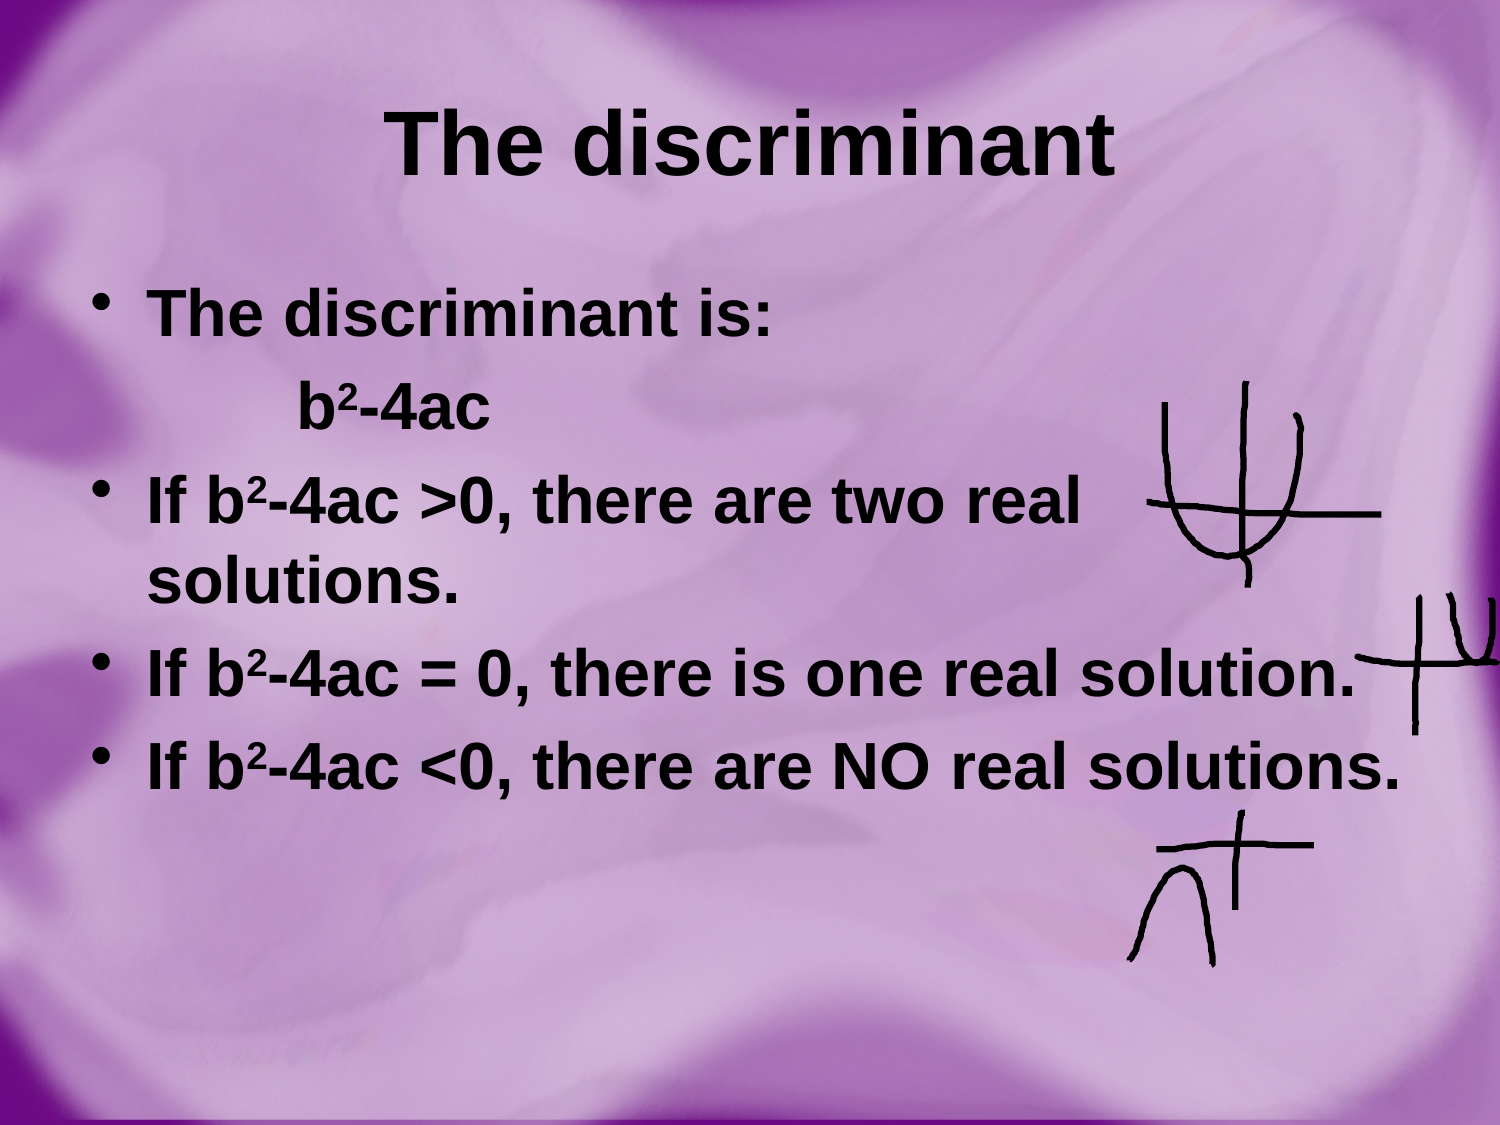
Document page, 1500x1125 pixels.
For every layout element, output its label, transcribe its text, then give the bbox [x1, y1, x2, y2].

text_box [1286, 509, 1382, 516]
text_box [1164, 402, 1302, 558]
text_box [1243, 381, 1248, 410]
text_box [1482, 660, 1498, 664]
text_box [1356, 655, 1472, 665]
text_box [1416, 595, 1421, 658]
picture [0, 0, 1500, 1125]
title The discriminant [74, 44, 1426, 233]
text_box [1414, 665, 1418, 736]
text_box [1448, 593, 1494, 664]
text_box [1241, 553, 1250, 588]
text_box [1128, 866, 1214, 966]
text_box [1234, 812, 1245, 910]
text_box [1156, 843, 1236, 851]
text_box [1146, 501, 1172, 506]
list The discriminant is: b2-4ac If b2-4ac >0, there are two real solutions. If b2-4ac = 0, there is one real solution. If b2-4ac <0, there are NO real solutions. [74, 262, 1426, 1006]
text_box [1242, 843, 1314, 848]
